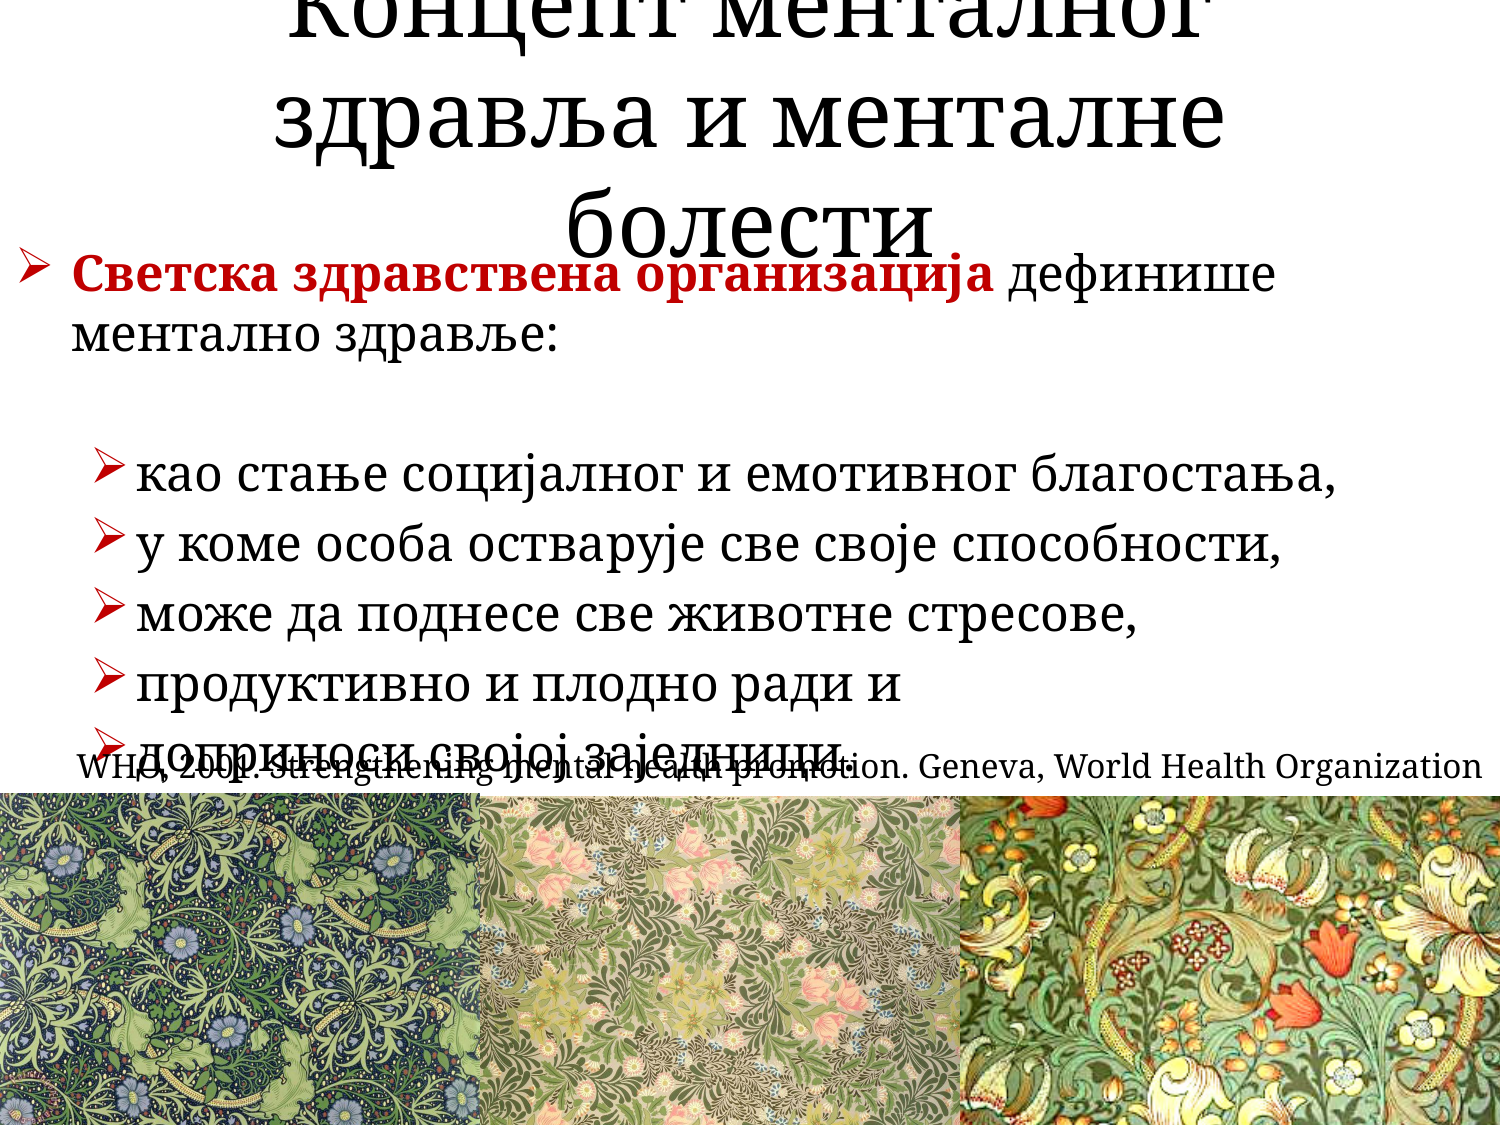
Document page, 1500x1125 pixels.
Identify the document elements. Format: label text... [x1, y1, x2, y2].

picture [0, 792, 474, 1125]
picture [960, 796, 1500, 1125]
text_box WHO, 2001. Strengthening mental health promotion. Geneva, World Health Organization [0, 738, 1500, 788]
list Светска здравствена организација дефинише ментално здравље: као стање социјалног и емотивног благостања, у коме особа остварује све своје способности, може да поднесе све животне стресове, продуктивно и плодно ради и доприноси својој заједници. [0, 234, 1500, 738]
title Концепт менталног здравља и менталне болести [74, 44, 1426, 177]
picture [479, 796, 953, 1125]
